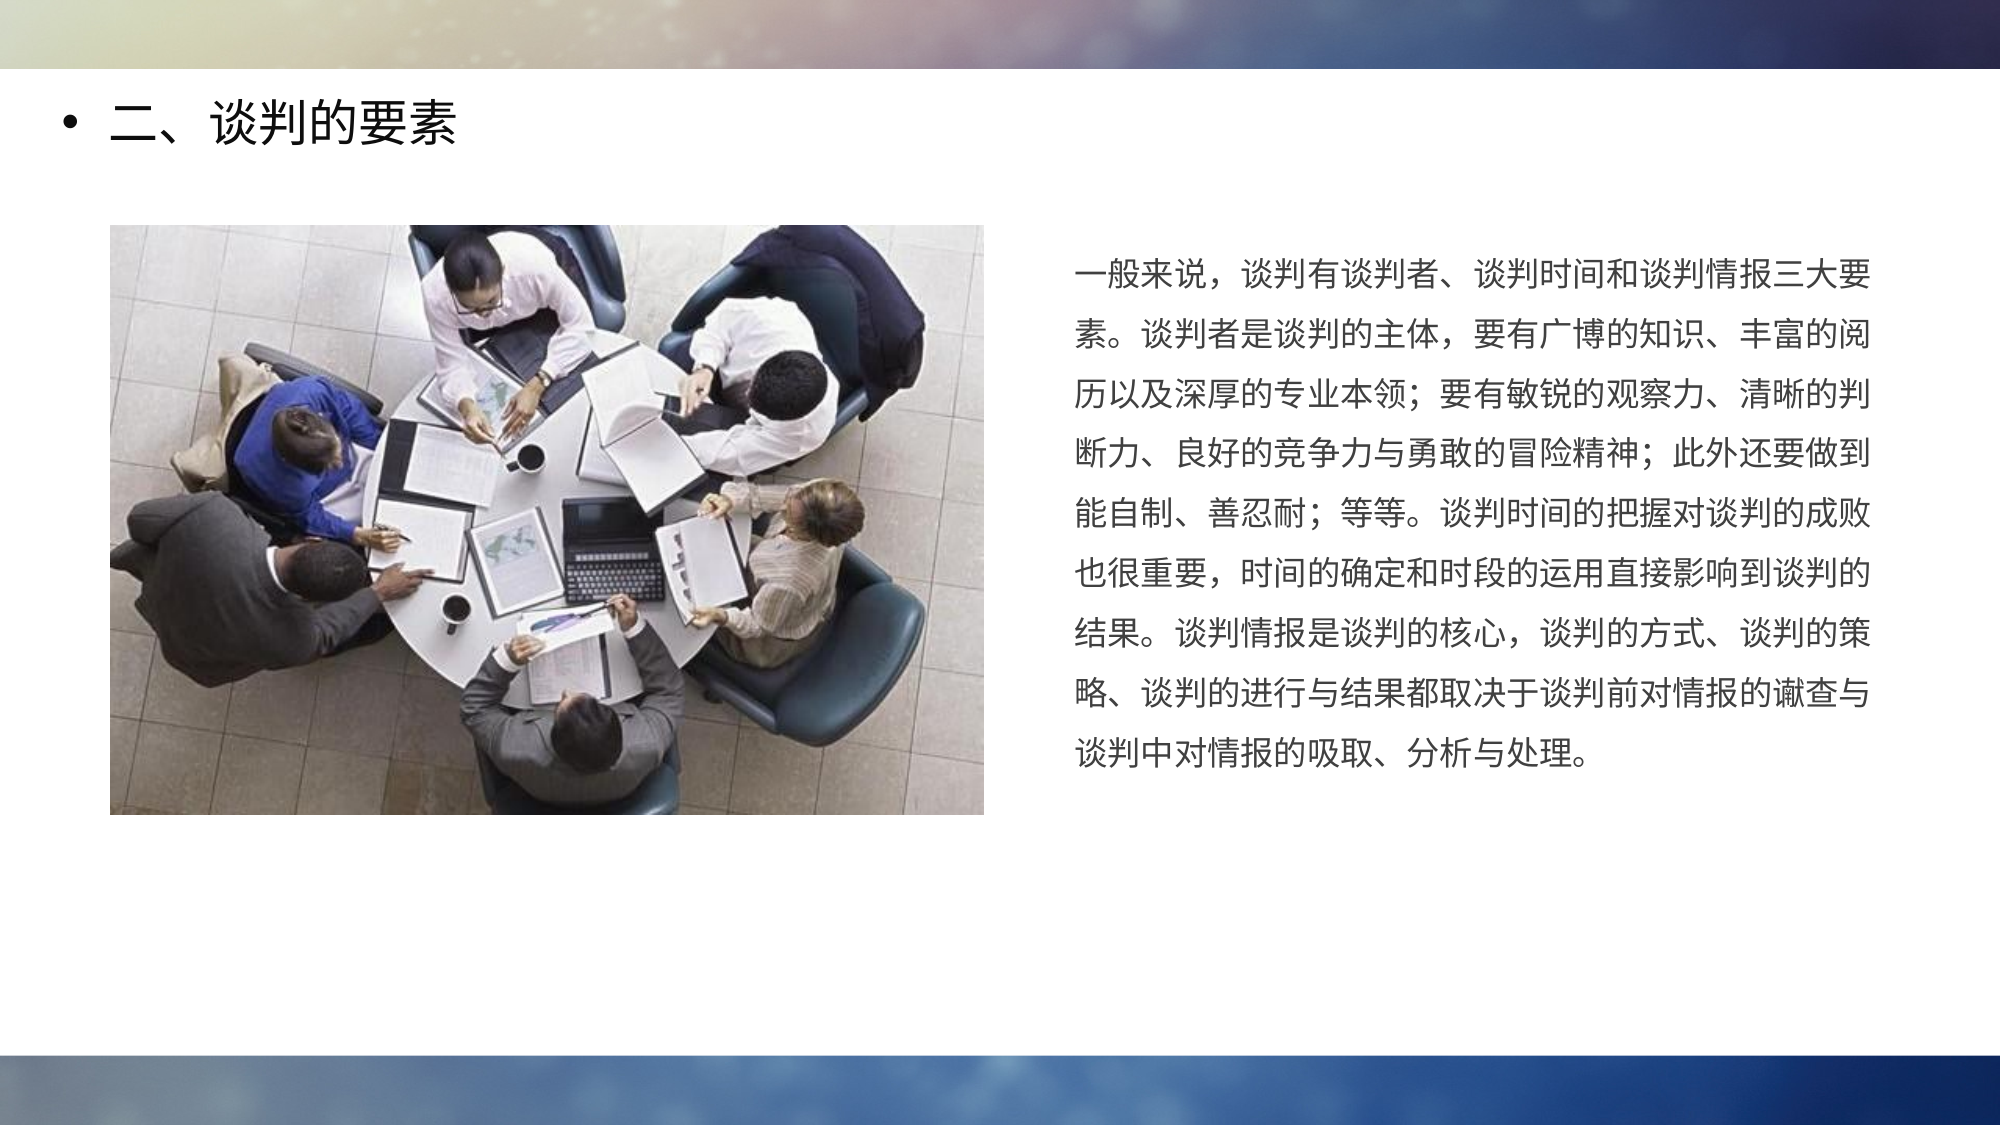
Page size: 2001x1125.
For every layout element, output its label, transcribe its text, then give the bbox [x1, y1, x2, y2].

picture [0, 1056, 2000, 1125]
picture [0, 0, 2000, 69]
text_box 二、谈判的要素 [46, 84, 570, 160]
text_box 一般来说，谈判有谈判者、谈判时间和谈判情报三大要素。谈判者是谈判的主体，要有广博的知识、丰富的阅历以及深厚的专业本领；要有敏锐的观察力、清晰的判断力、良好的竞争力与勇敢的冒险精神；此外还要做到能自制、善忍耐；等等。谈判时间的把握对谈判的成败也很重要，时间的确定和时段的运用直接影响到谈判的结果。谈判情报是谈判的核心，谈判的方式、谈判的策略、谈判的进行与结果都取决于谈判前对情报的谳查与谈判中对情报的吸取、分析与处理。 [1059, 225, 1914, 780]
picture [110, 225, 984, 815]
